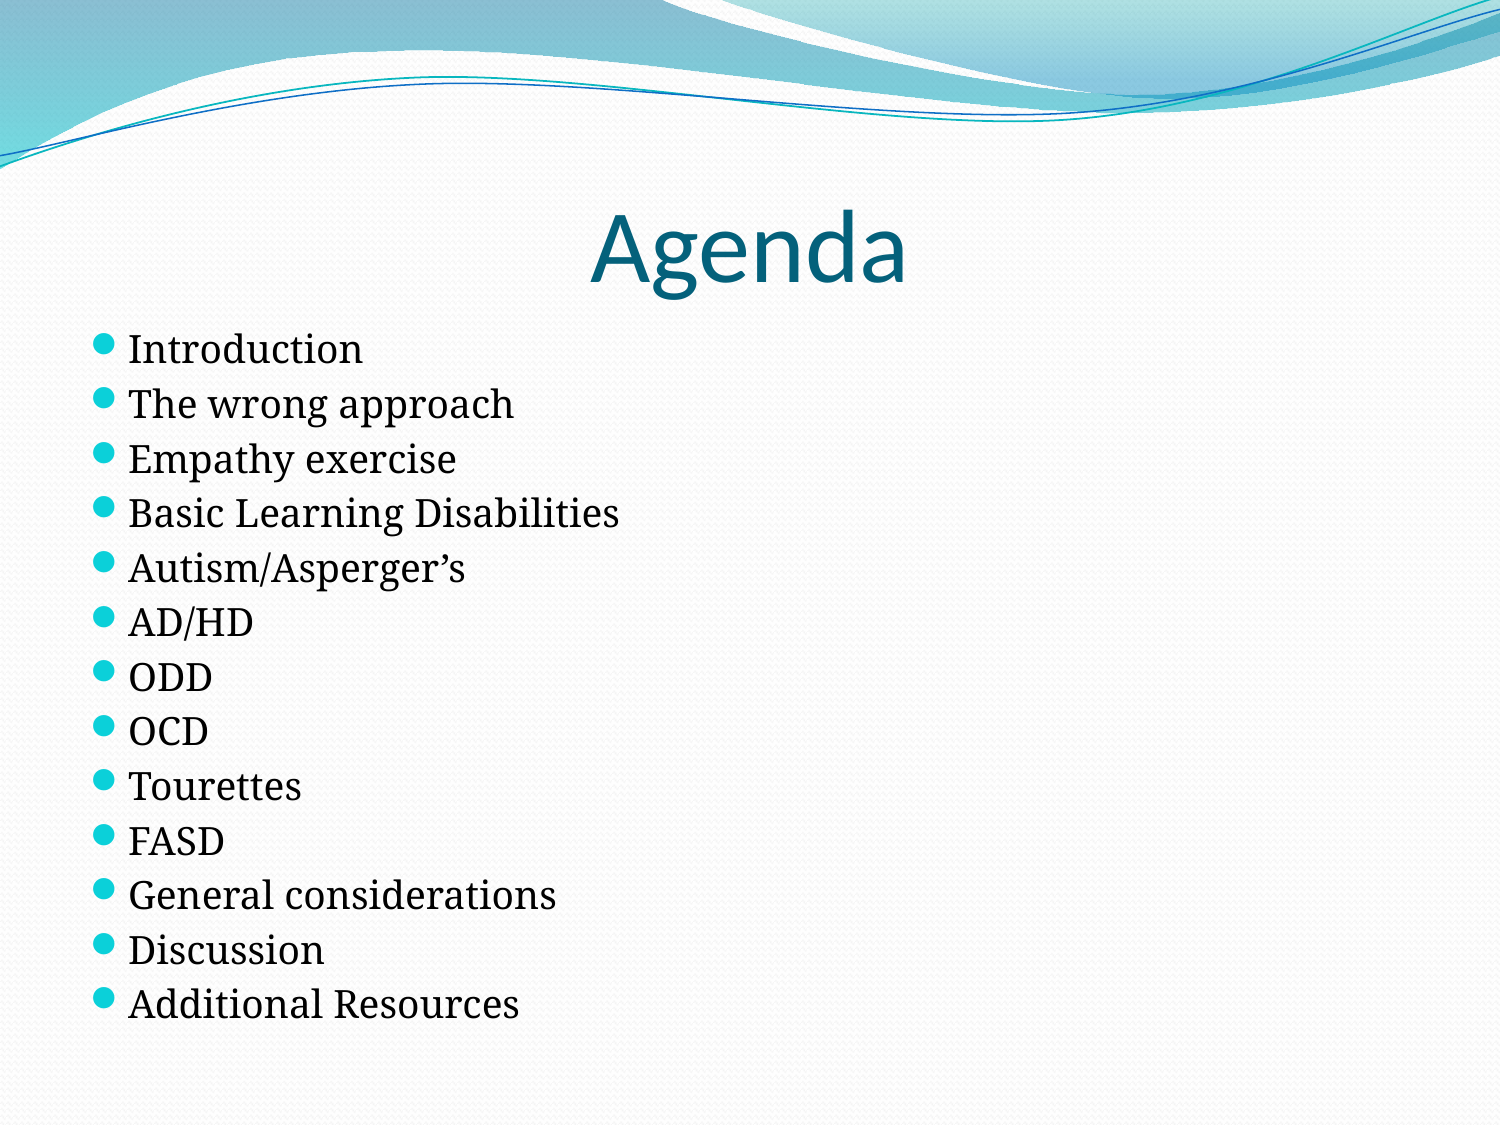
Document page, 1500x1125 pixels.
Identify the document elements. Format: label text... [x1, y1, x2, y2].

list Introduction The wrong approach Empathy exercise Basic Learning Disabilities Autism/Asperger’s AD/HD ODD OCD Tourettes FASD General considerations Discussion Additional Resources [74, 317, 1426, 1038]
title Agenda [74, 115, 1426, 304]
